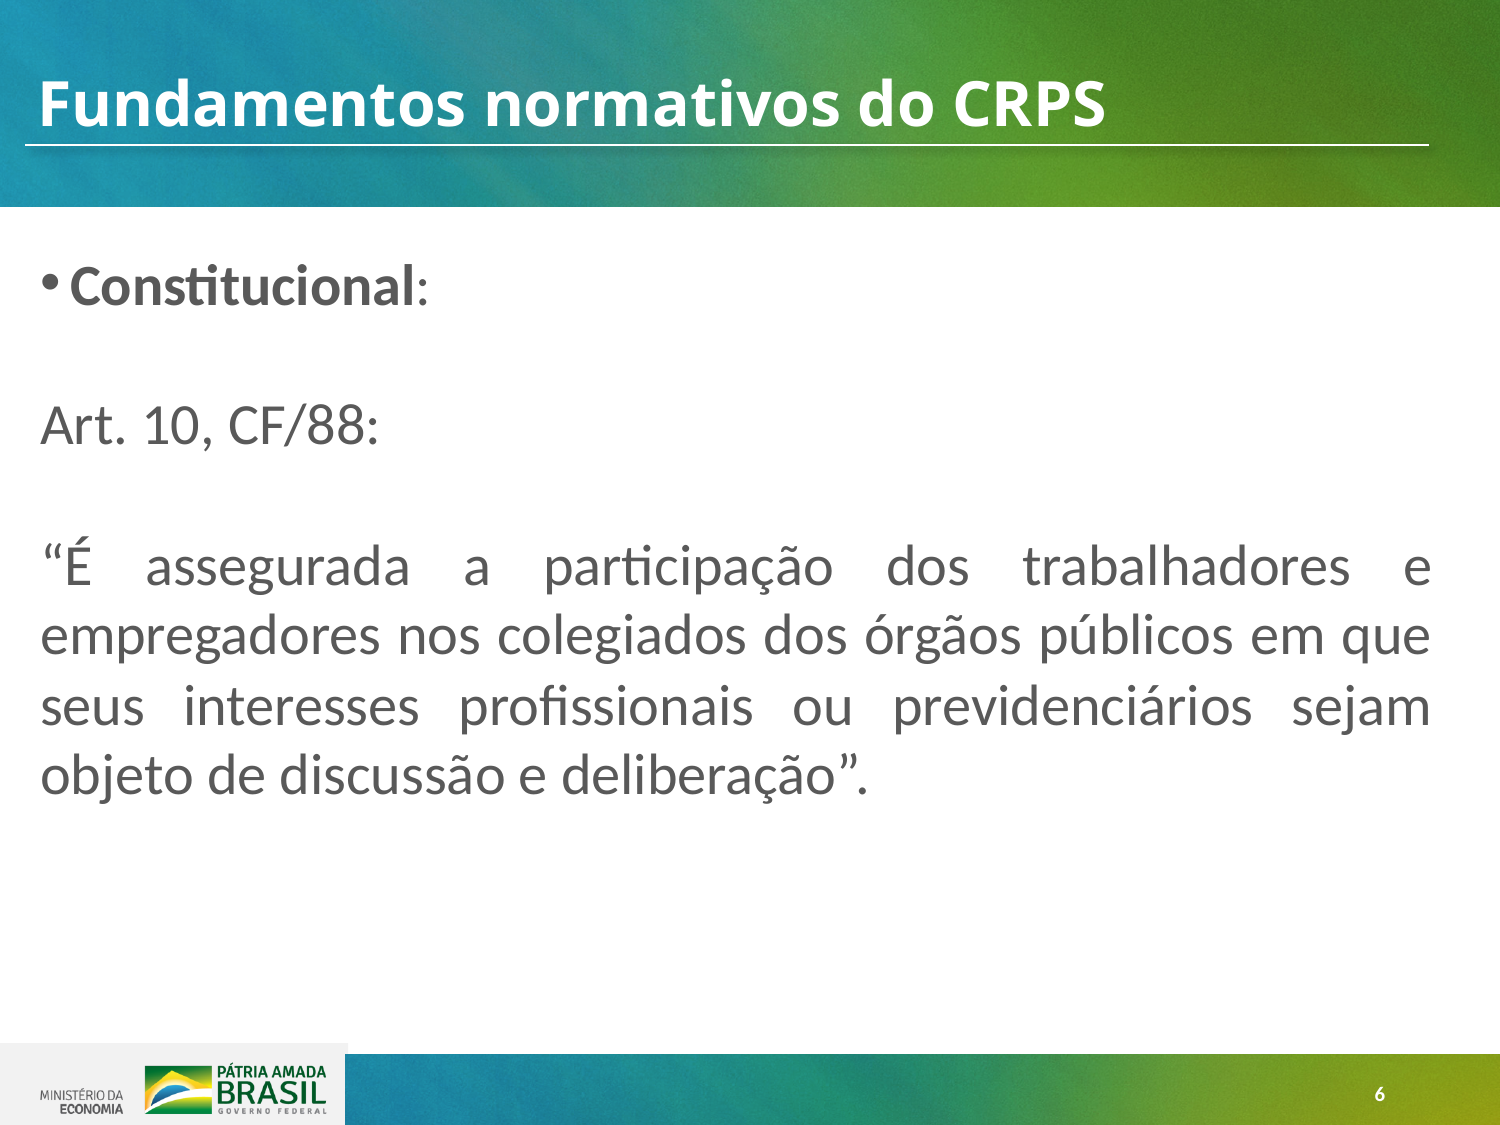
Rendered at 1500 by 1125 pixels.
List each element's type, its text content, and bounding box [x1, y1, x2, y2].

picture [0, 0, 1500, 207]
picture [36, 1052, 330, 1122]
text_box Constitucional: Art. 10, CF/88: “É assegurada a participação dos trabalhadores e empregadores nos colegiados dos órgãos públicos em que seus interesses profissionais ou previdenciários sejam objeto de discussão e deliberação”. [25, 239, 1448, 814]
picture [345, 1054, 1500, 1125]
